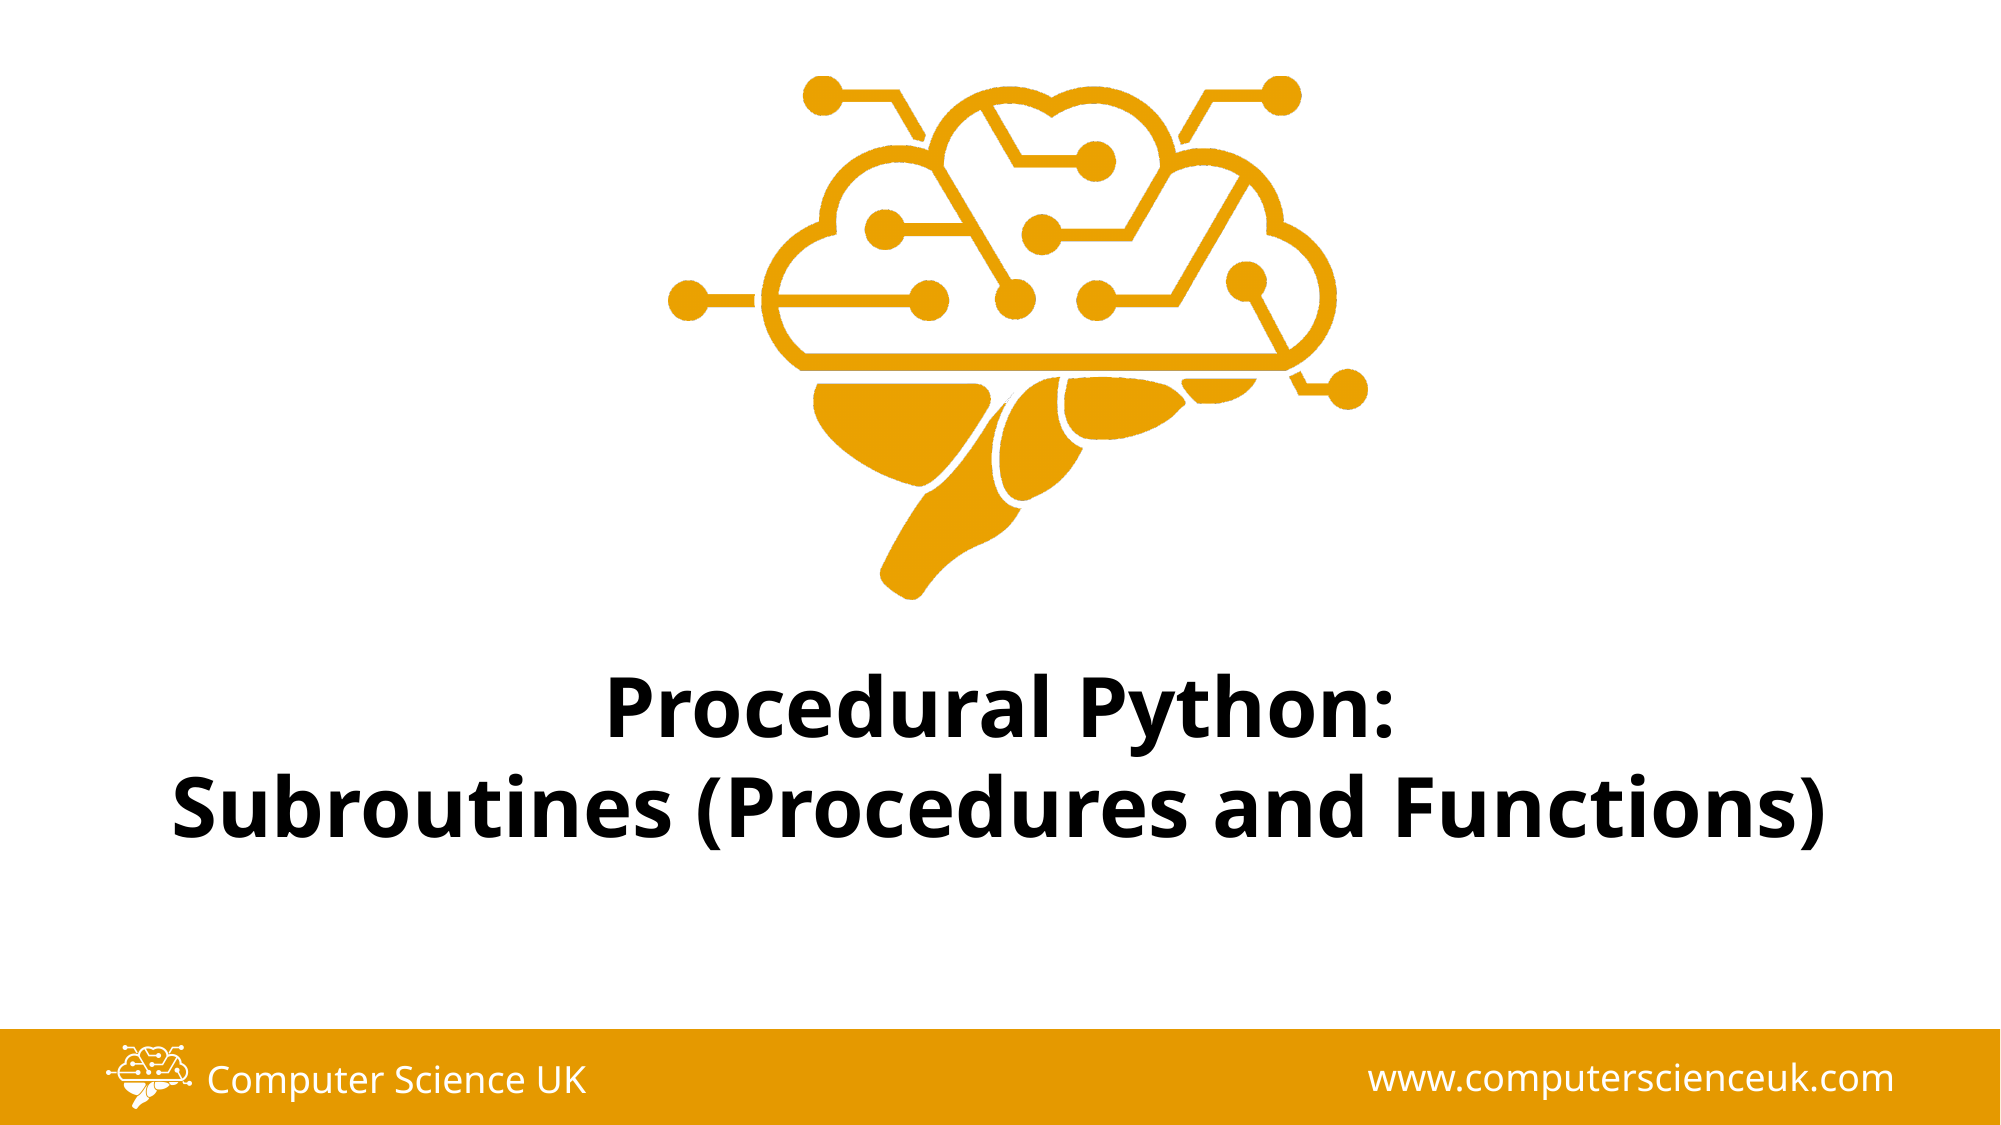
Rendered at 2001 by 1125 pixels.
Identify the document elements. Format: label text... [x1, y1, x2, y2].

picture [668, 76, 1368, 600]
text_box Procedural Python: Subroutines (Procedures and Functions) [102, 646, 1898, 924]
picture [106, 1045, 192, 1109]
